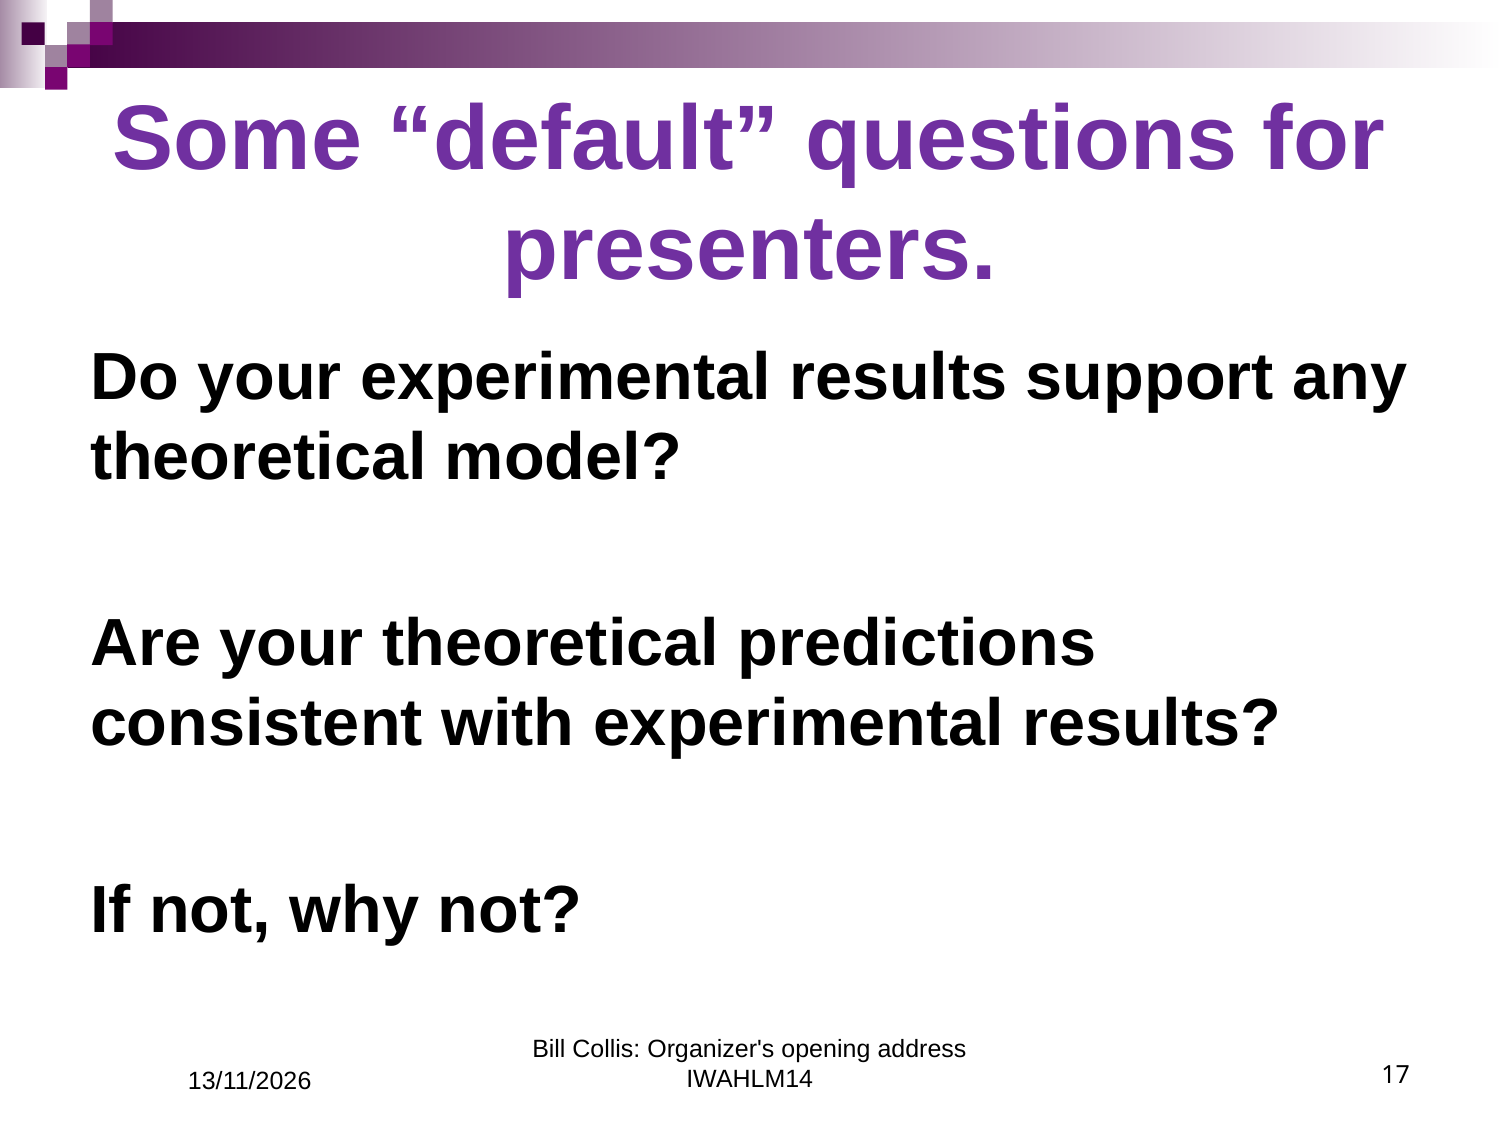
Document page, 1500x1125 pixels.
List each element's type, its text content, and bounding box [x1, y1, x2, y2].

list Do your experimental results support any theoretical model? Are your theoretical predictions consistent with experimental results? If not, why not? [75, 324, 1425, 963]
slide_number 17 [1074, 1025, 1425, 1100]
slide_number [75, 1024, 425, 1103]
footer Bill Collis: Organizer's opening address IWAHLM14 [512, 1025, 988, 1100]
title Some “default” questions for presenters. [75, 75, 1425, 300]
